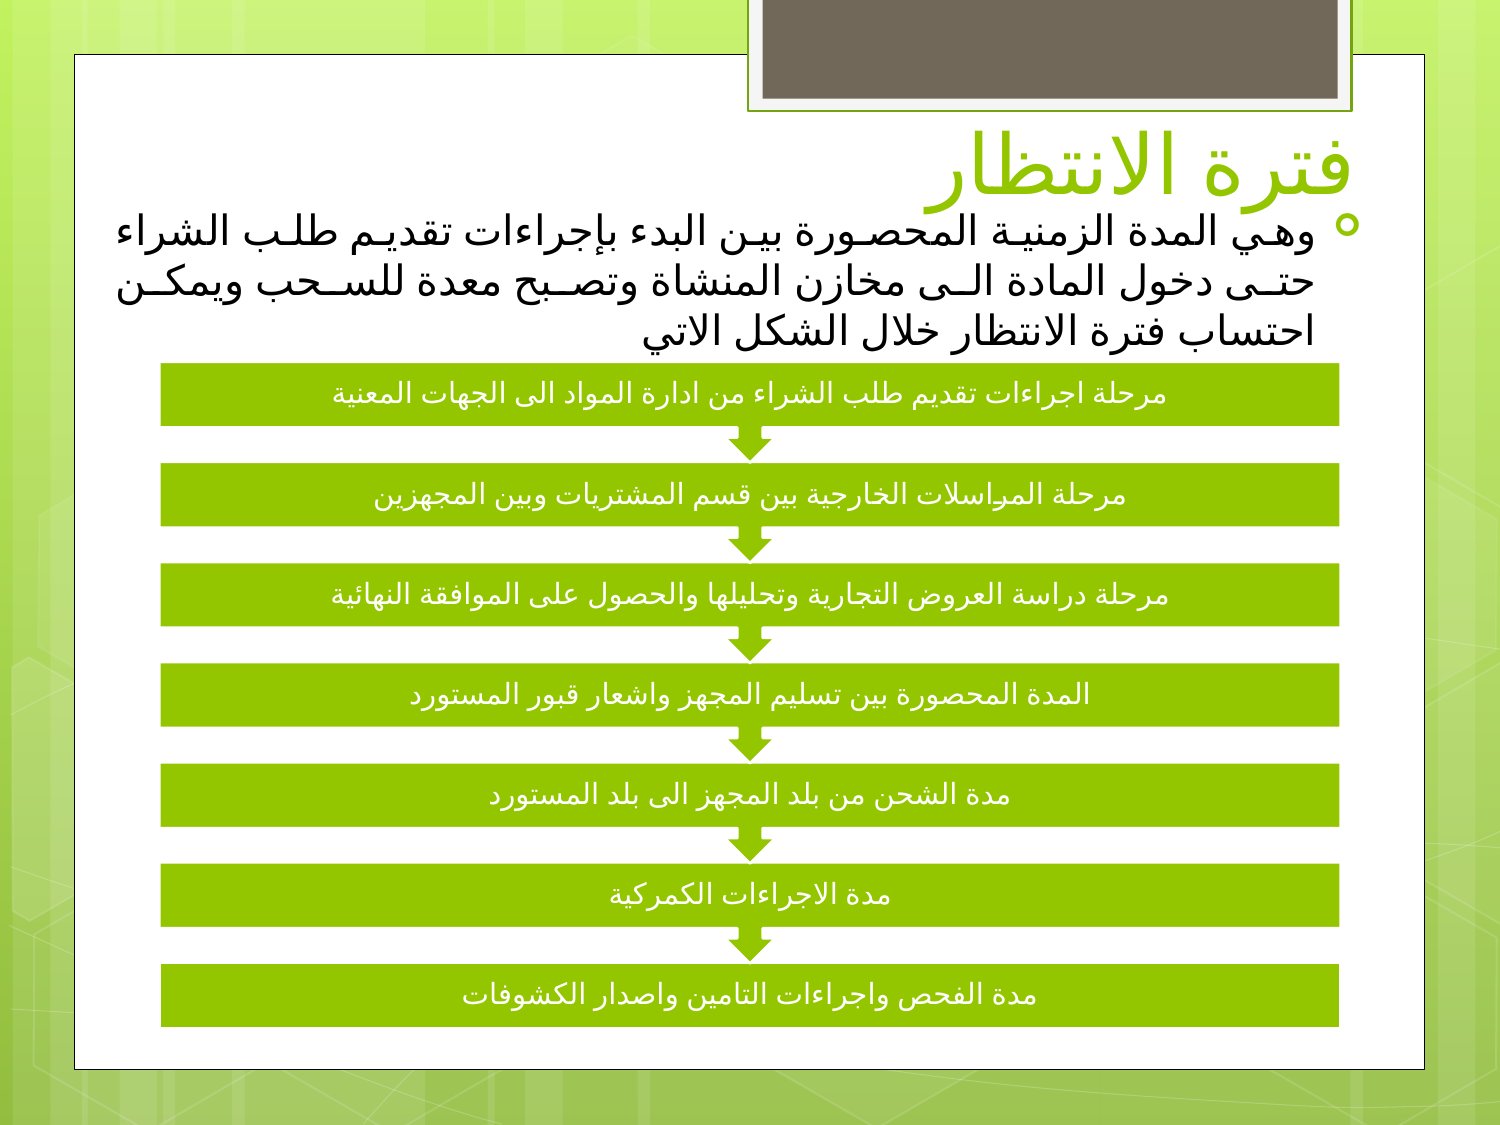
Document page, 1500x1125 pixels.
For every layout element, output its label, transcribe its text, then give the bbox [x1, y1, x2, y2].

list وهي المدة الزمنية المحصورة بين البدء بإجراءات تقديم طلب الشراء حتى دخول المادة الى مخازن المنشاة وتصبح معدة للسحب ويمكن احتساب فترة الانتظار خلال الشكل الاتي [100, 196, 1388, 917]
title فترة الانتظار [218, 30, 1371, 196]
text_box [159, 361, 1341, 1029]
